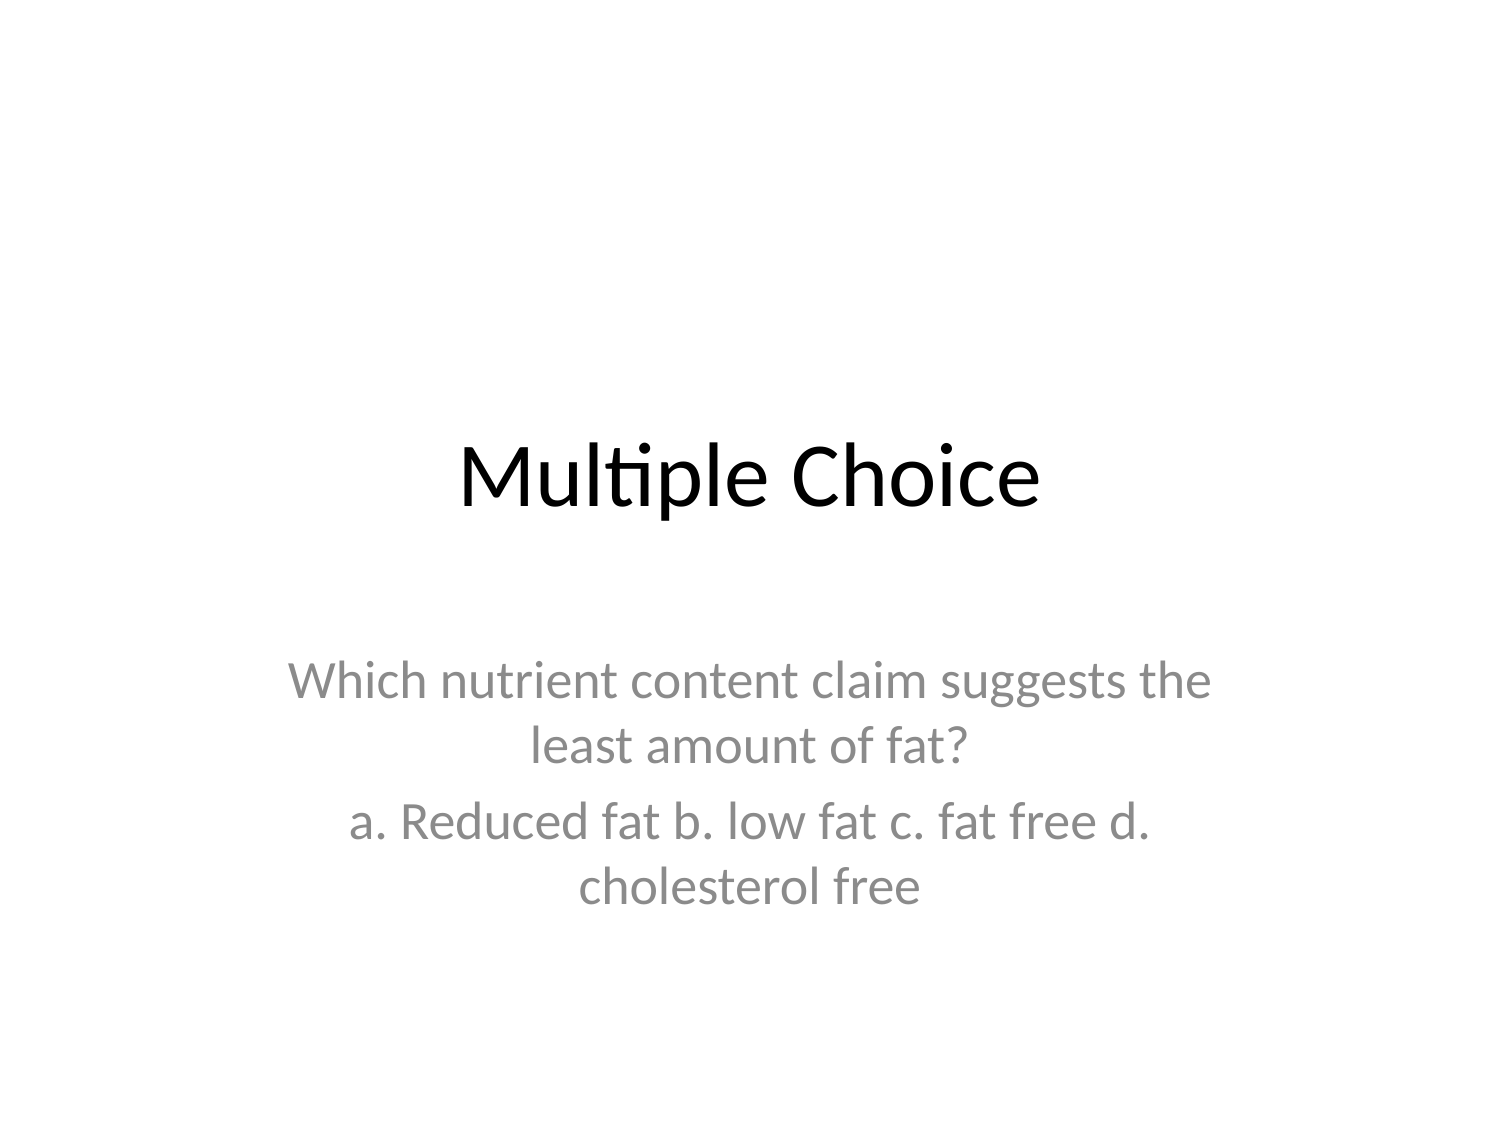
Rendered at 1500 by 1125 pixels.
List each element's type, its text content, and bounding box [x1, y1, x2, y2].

title Multiple Choice [112, 349, 1388, 591]
subtitle Which nutrient content claim suggests the least amount of fat? a. Reduced fat b. low fat c. fat free d. cholesterol free [225, 637, 1275, 925]
